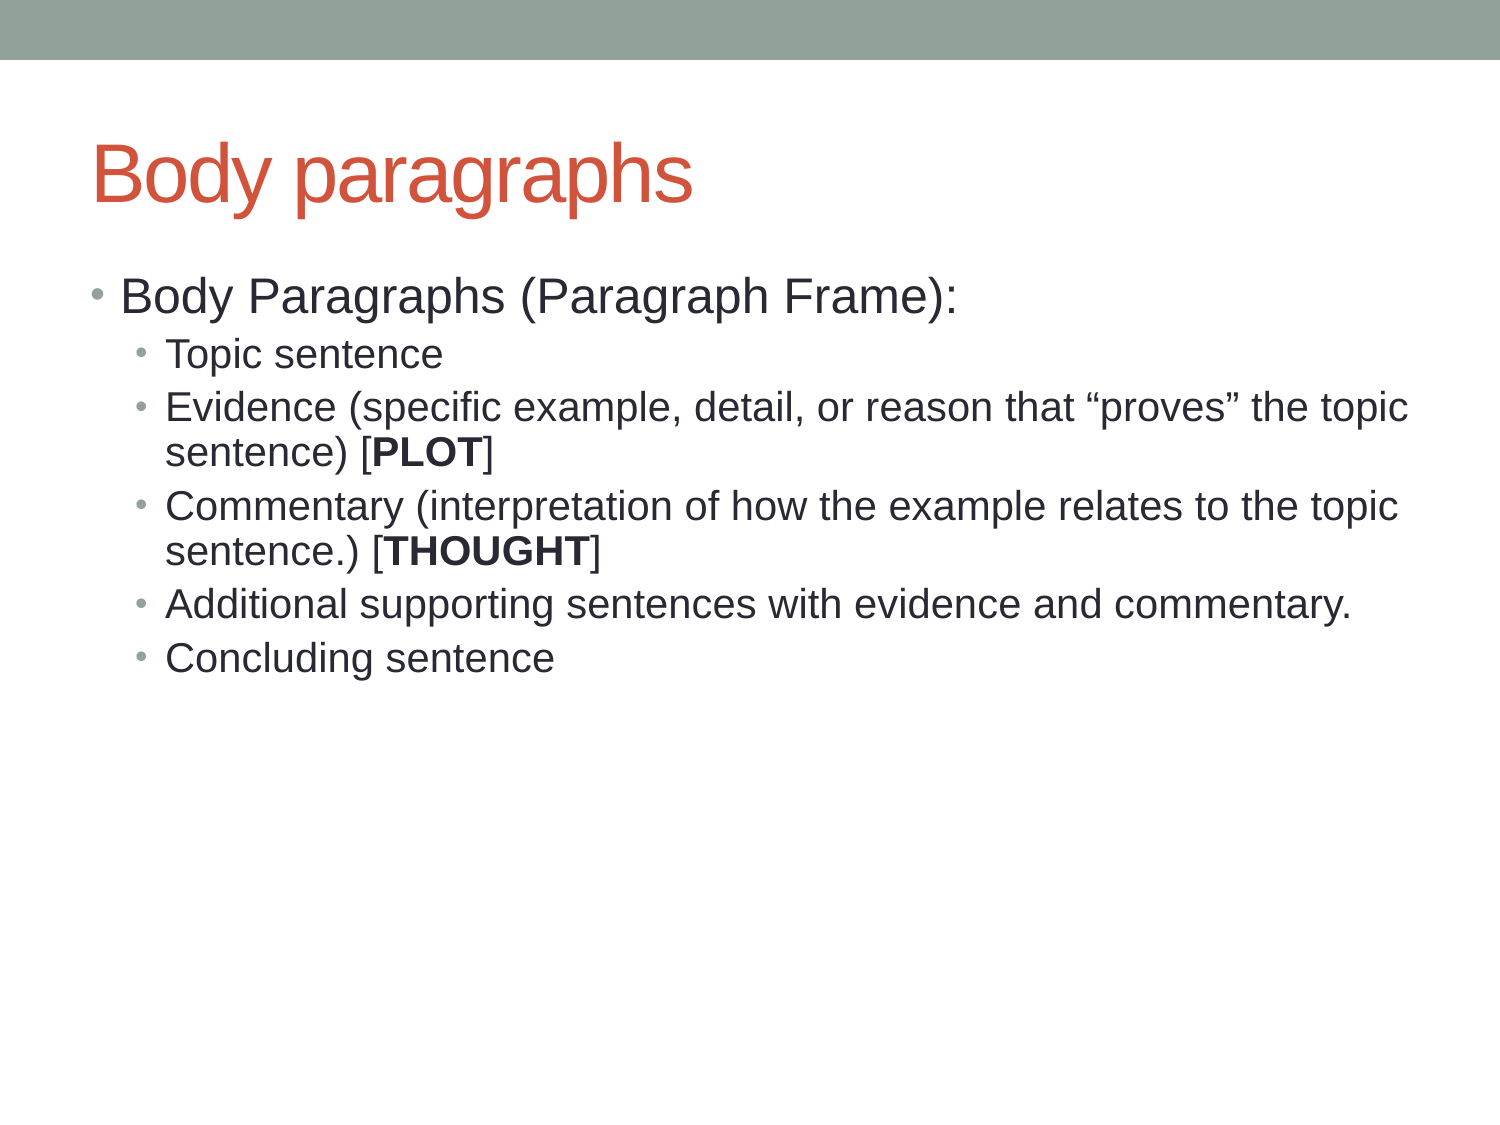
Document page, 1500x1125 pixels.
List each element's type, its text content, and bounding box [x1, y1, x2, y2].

list Body Paragraphs (Paragraph Frame): Topic sentence Evidence (specific example, detail, or reason that “proves” the topic sentence) [PLOT] Commentary (interpretation of how the example relates to the topic sentence.) [THOUGHT] Additional supporting sentences with evidence and commentary. Concluding sentence [75, 262, 1425, 1063]
title Body paragraphs [75, 87, 1425, 250]
